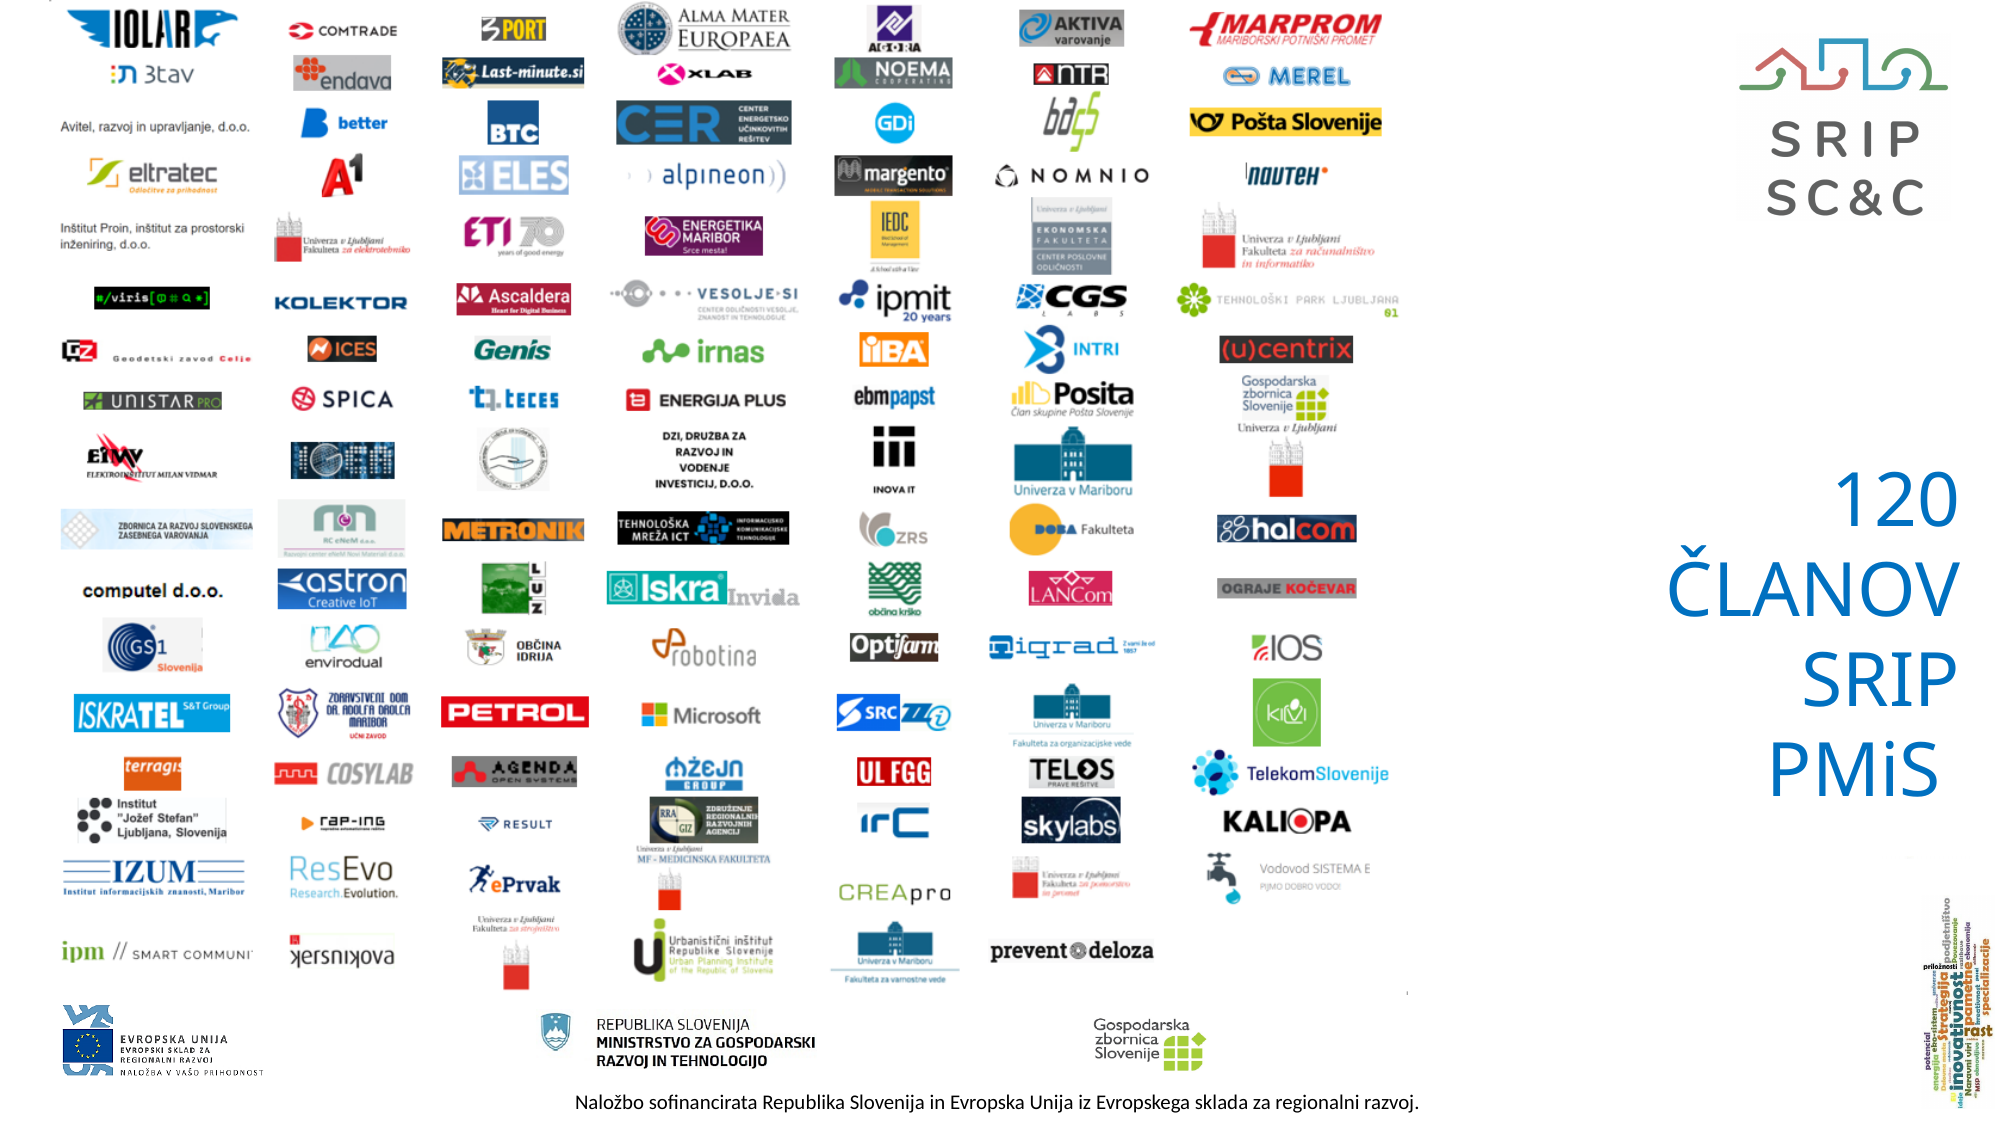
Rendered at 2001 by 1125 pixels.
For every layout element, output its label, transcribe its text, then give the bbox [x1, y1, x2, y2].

picture [536, 1009, 817, 1069]
picture [1090, 1013, 1211, 1073]
picture [1736, 32, 1951, 222]
text_box 120 ČLANOV SRIP PMiS [1643, 444, 1975, 859]
picture [1473, 859, 1995, 1109]
picture [62, 1004, 264, 1076]
picture [48, 0, 1408, 995]
